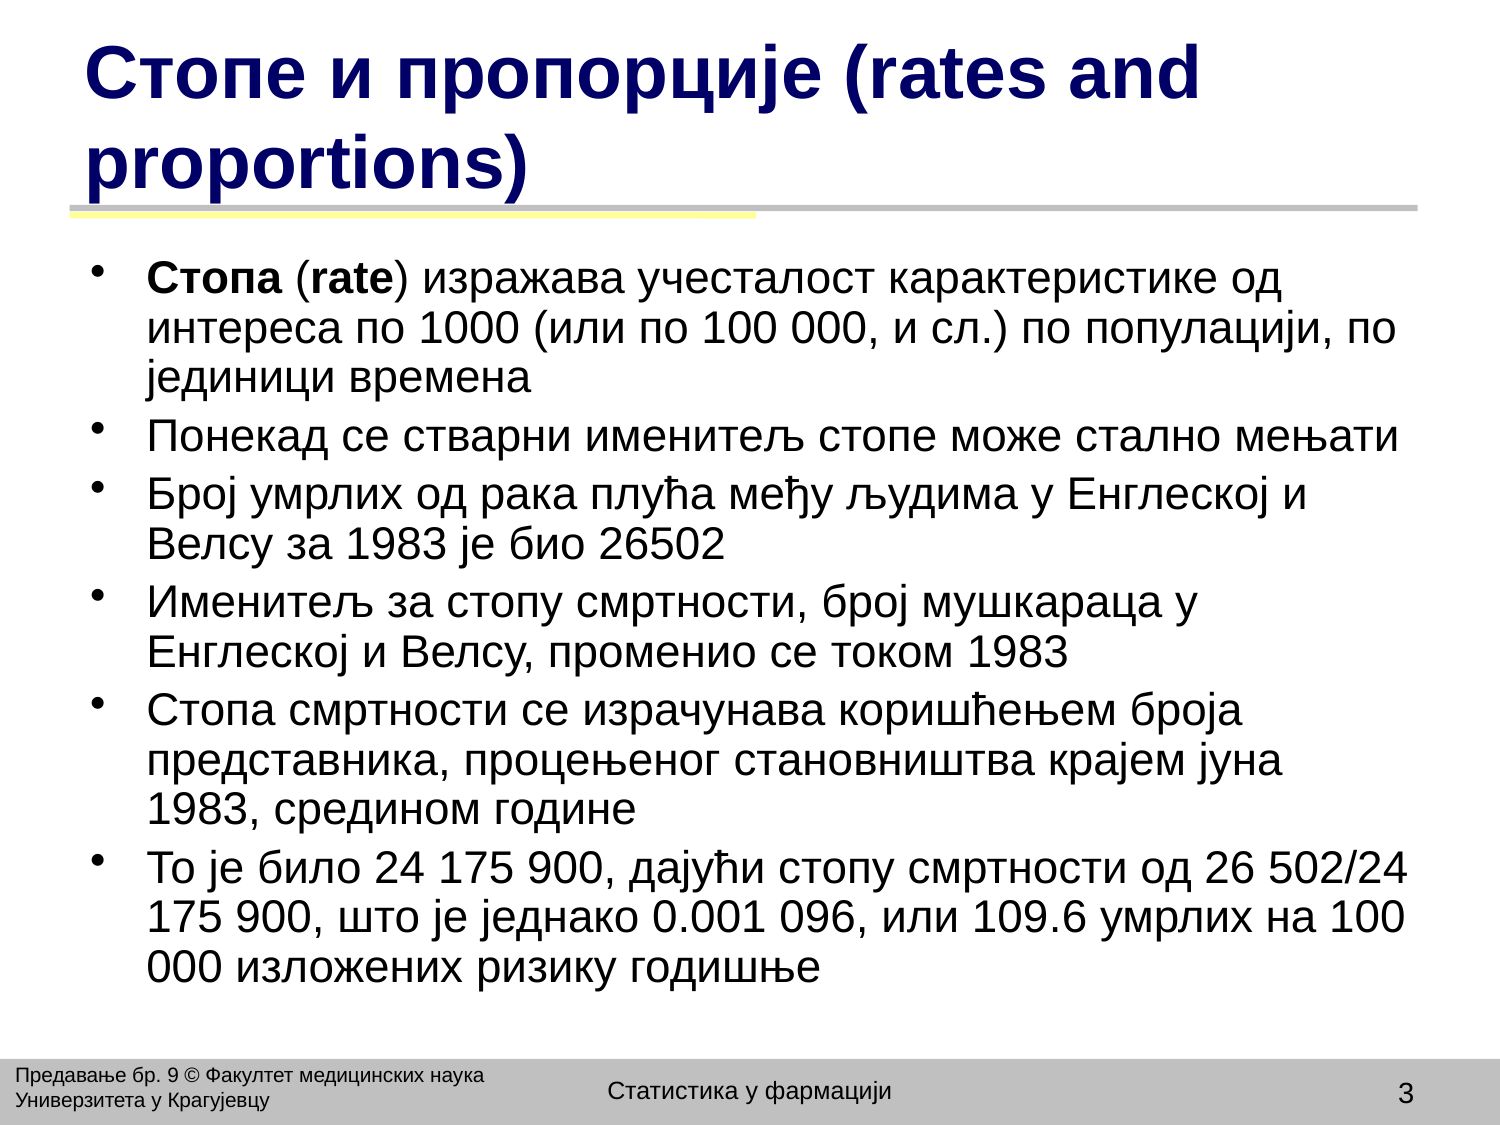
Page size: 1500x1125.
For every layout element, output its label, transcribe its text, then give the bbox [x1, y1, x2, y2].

slide_number 3 [1079, 1066, 1430, 1125]
footer Статистика у фармацији [512, 1066, 988, 1125]
title Стопе и пропорције (rates and proportions) [69, 19, 1426, 208]
slide_number Предавање бр. 9 © Факултет медицинских наука Универзитета у Крагујевцу [0, 1053, 609, 1108]
list Стопа (rate) изражава учесталост карактеристике од интереса по 1000 (или по 100 000, и сл.) по популацији, по јединици времена Понекад се стварни именитељ стопе може стално мењати Број умрлих од рака плућа међу људима у Енглеској и Велсу за 1983 је био 26502 Именитељ за стопу смртности, број мушкараца у Енглеској и Велсу, променио се током 1983 Стопа смртности се израчунава коришћењем броја представника, процењеног становништва крајем јуна 1983, средином године То је било 24 175 900, дајући стопу смртности од 26 502/24 175 900, што је једнако 0.001 096, или 109.6 умрлих на 100 000 изложених ризику годишње [74, 246, 1426, 1023]
